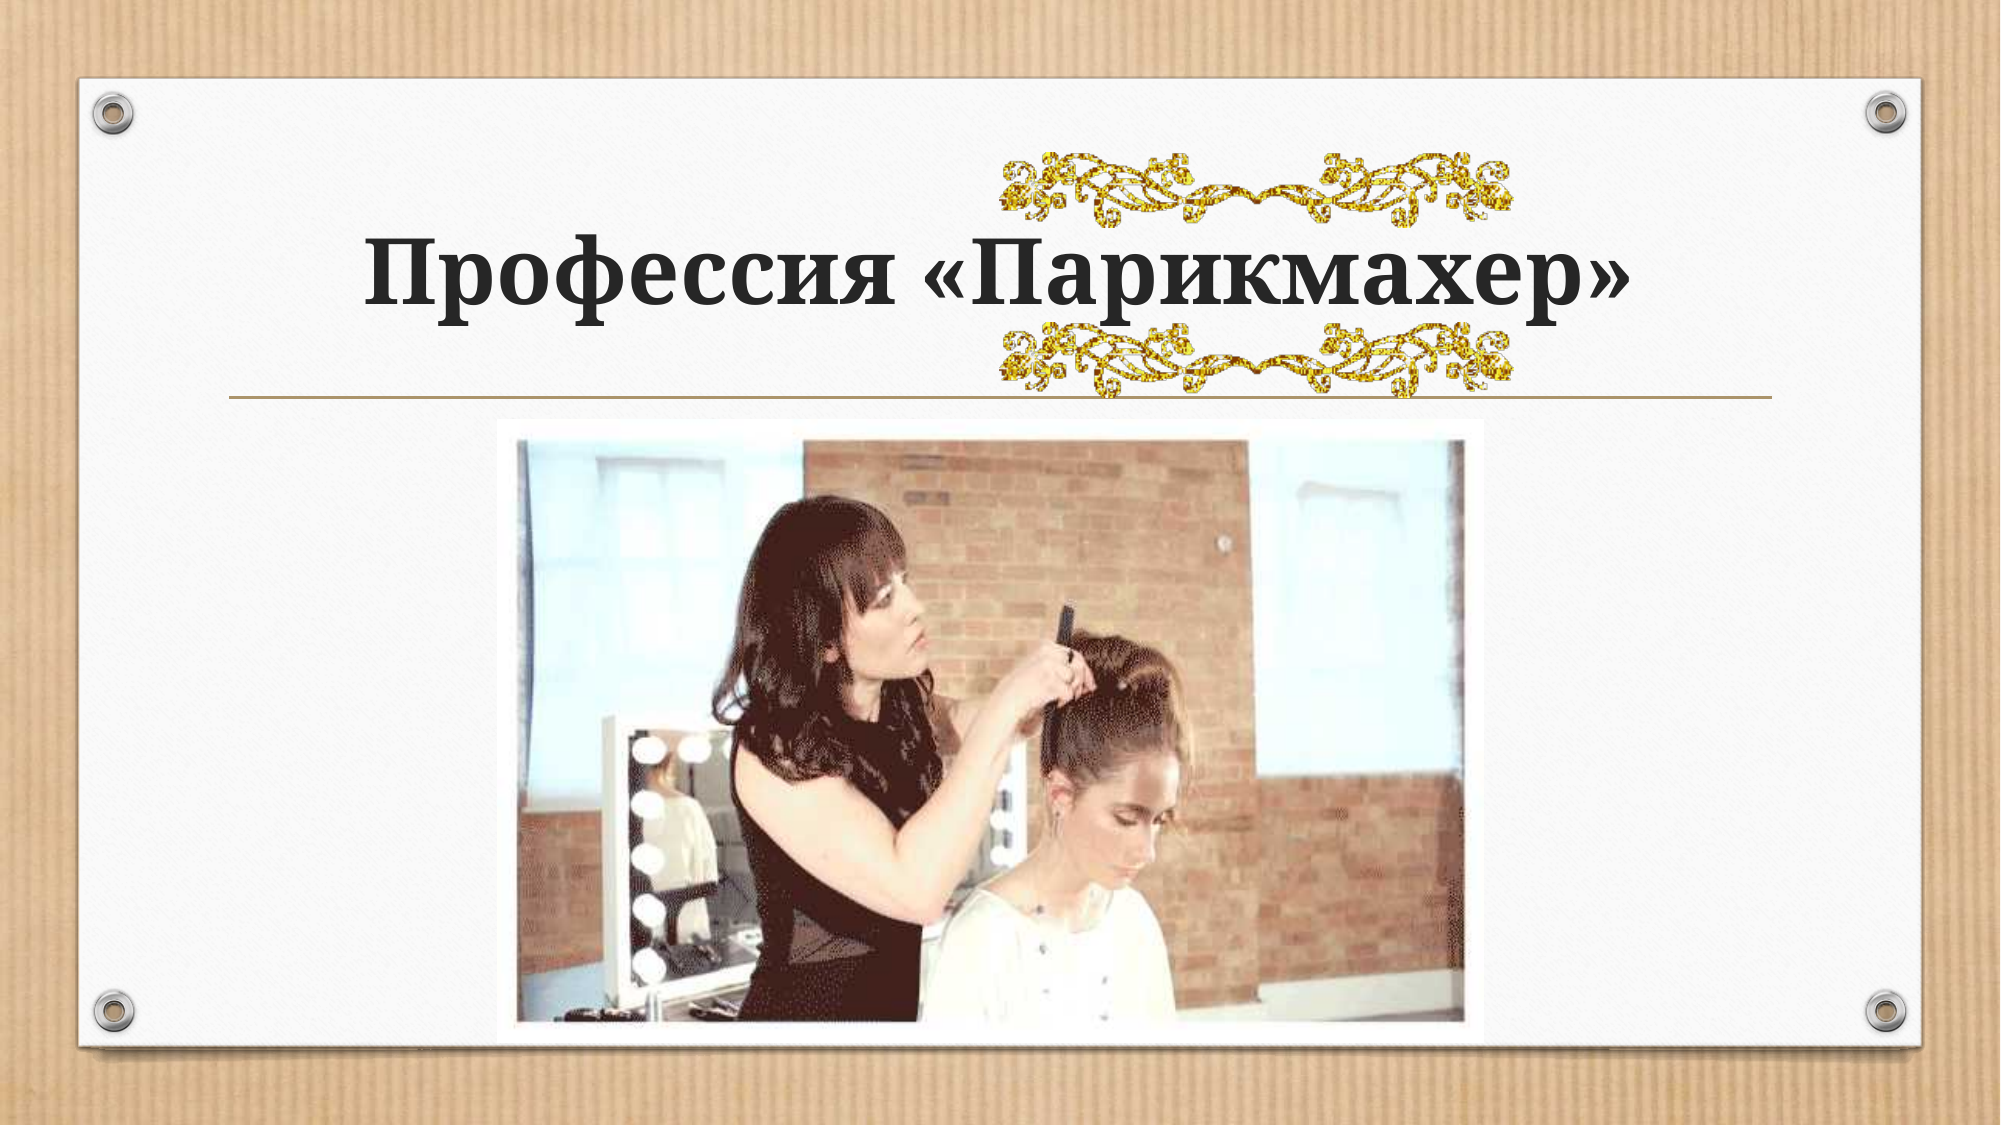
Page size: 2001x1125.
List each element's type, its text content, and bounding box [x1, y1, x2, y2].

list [497, 419, 1484, 1043]
title Профессия «Парикмахер» [212, 161, 1788, 375]
picture [0, 0, 2001, 1125]
